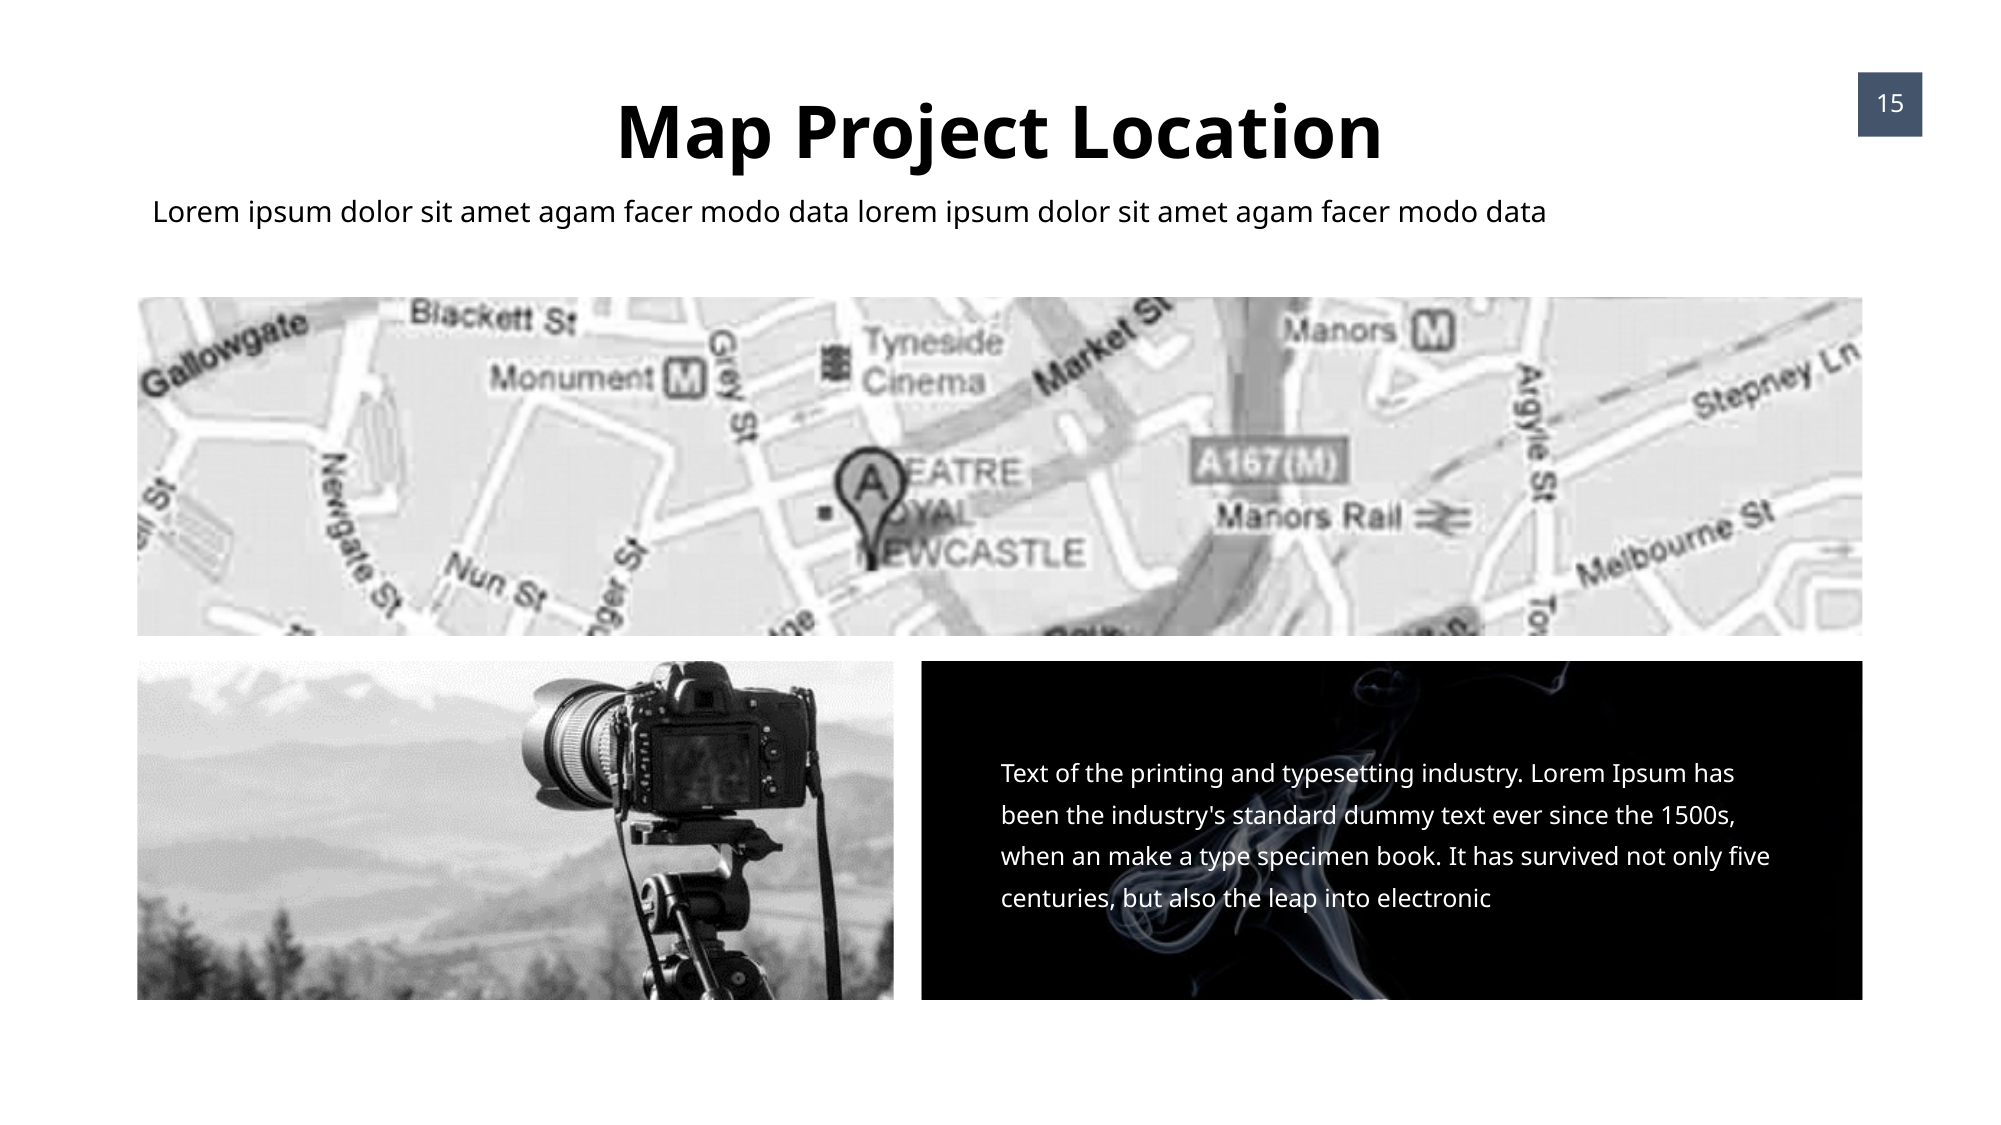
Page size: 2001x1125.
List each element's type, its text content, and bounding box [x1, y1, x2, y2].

picture [137, 297, 1863, 636]
picture [137, 660, 894, 1000]
title Map Project Location [137, 78, 1863, 186]
picture [921, 660, 1863, 1000]
slide_number 15 [1863, 78, 1927, 130]
subtitle Lorem ipsum dolor sit amet agam facer modo data lorem ipsum dolor sit amet agam facer modo data [137, 186, 1863, 227]
